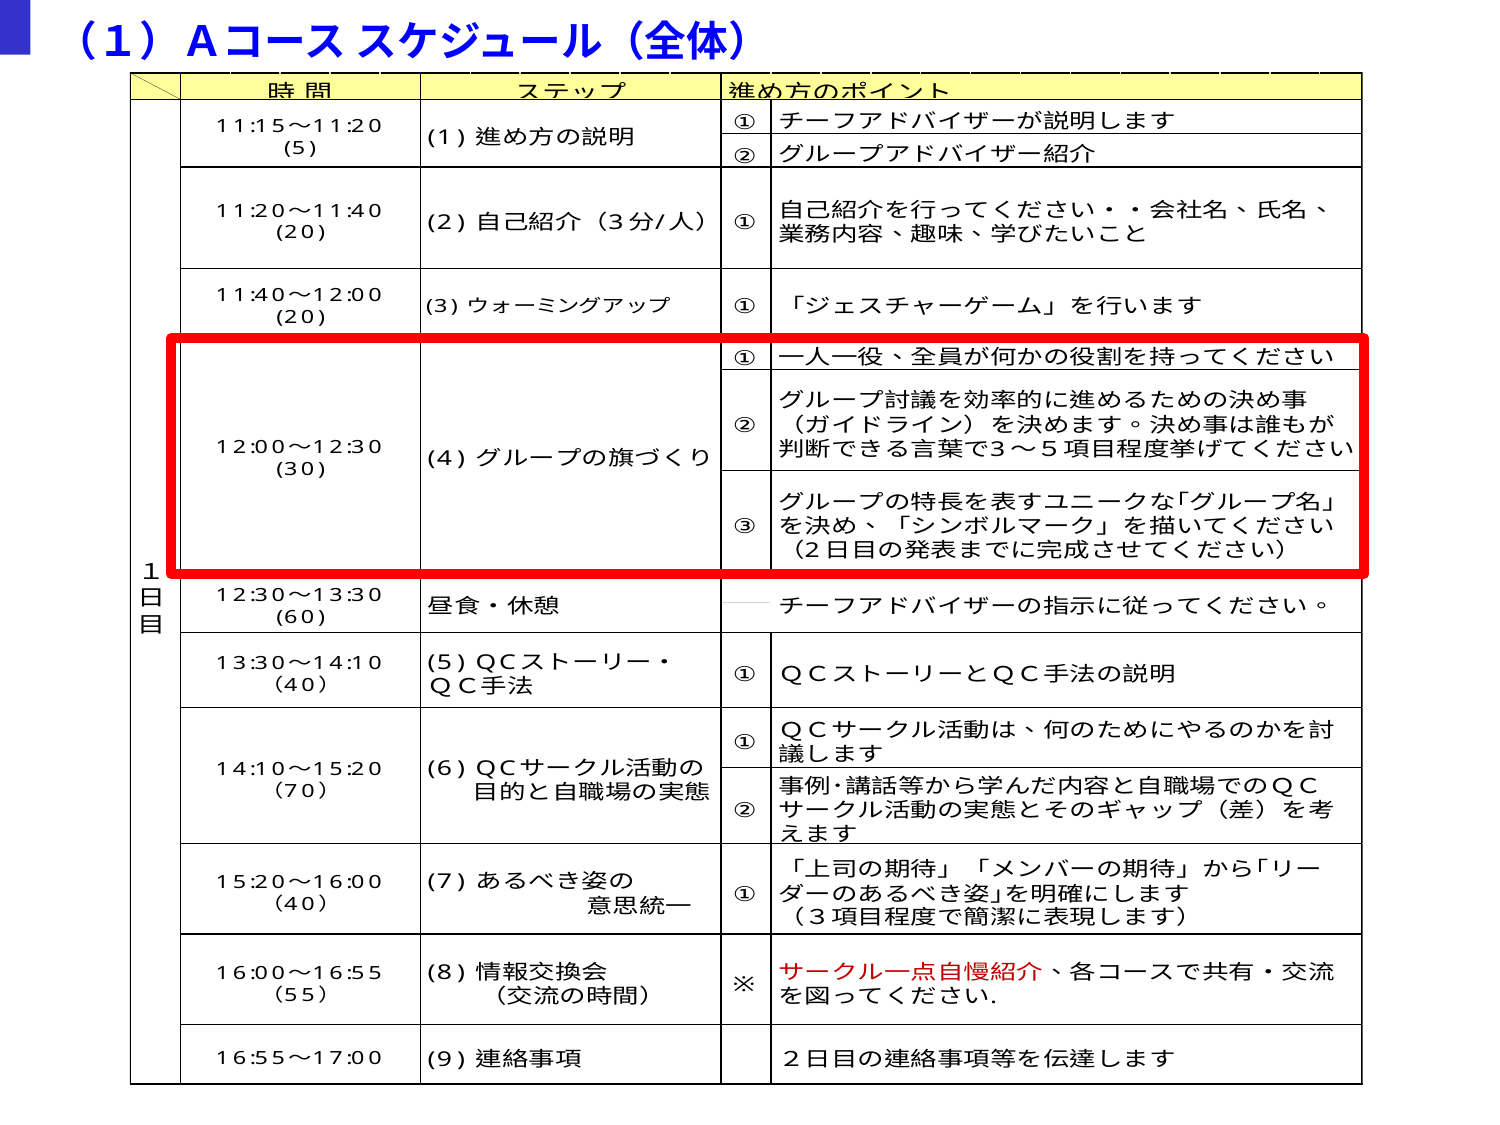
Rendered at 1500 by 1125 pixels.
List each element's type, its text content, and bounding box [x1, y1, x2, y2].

text_box （１）Ａコース スケジュール（全体） [41, 7, 1022, 73]
text_box [0, 0, 31, 55]
picture [129, 72, 1365, 1086]
